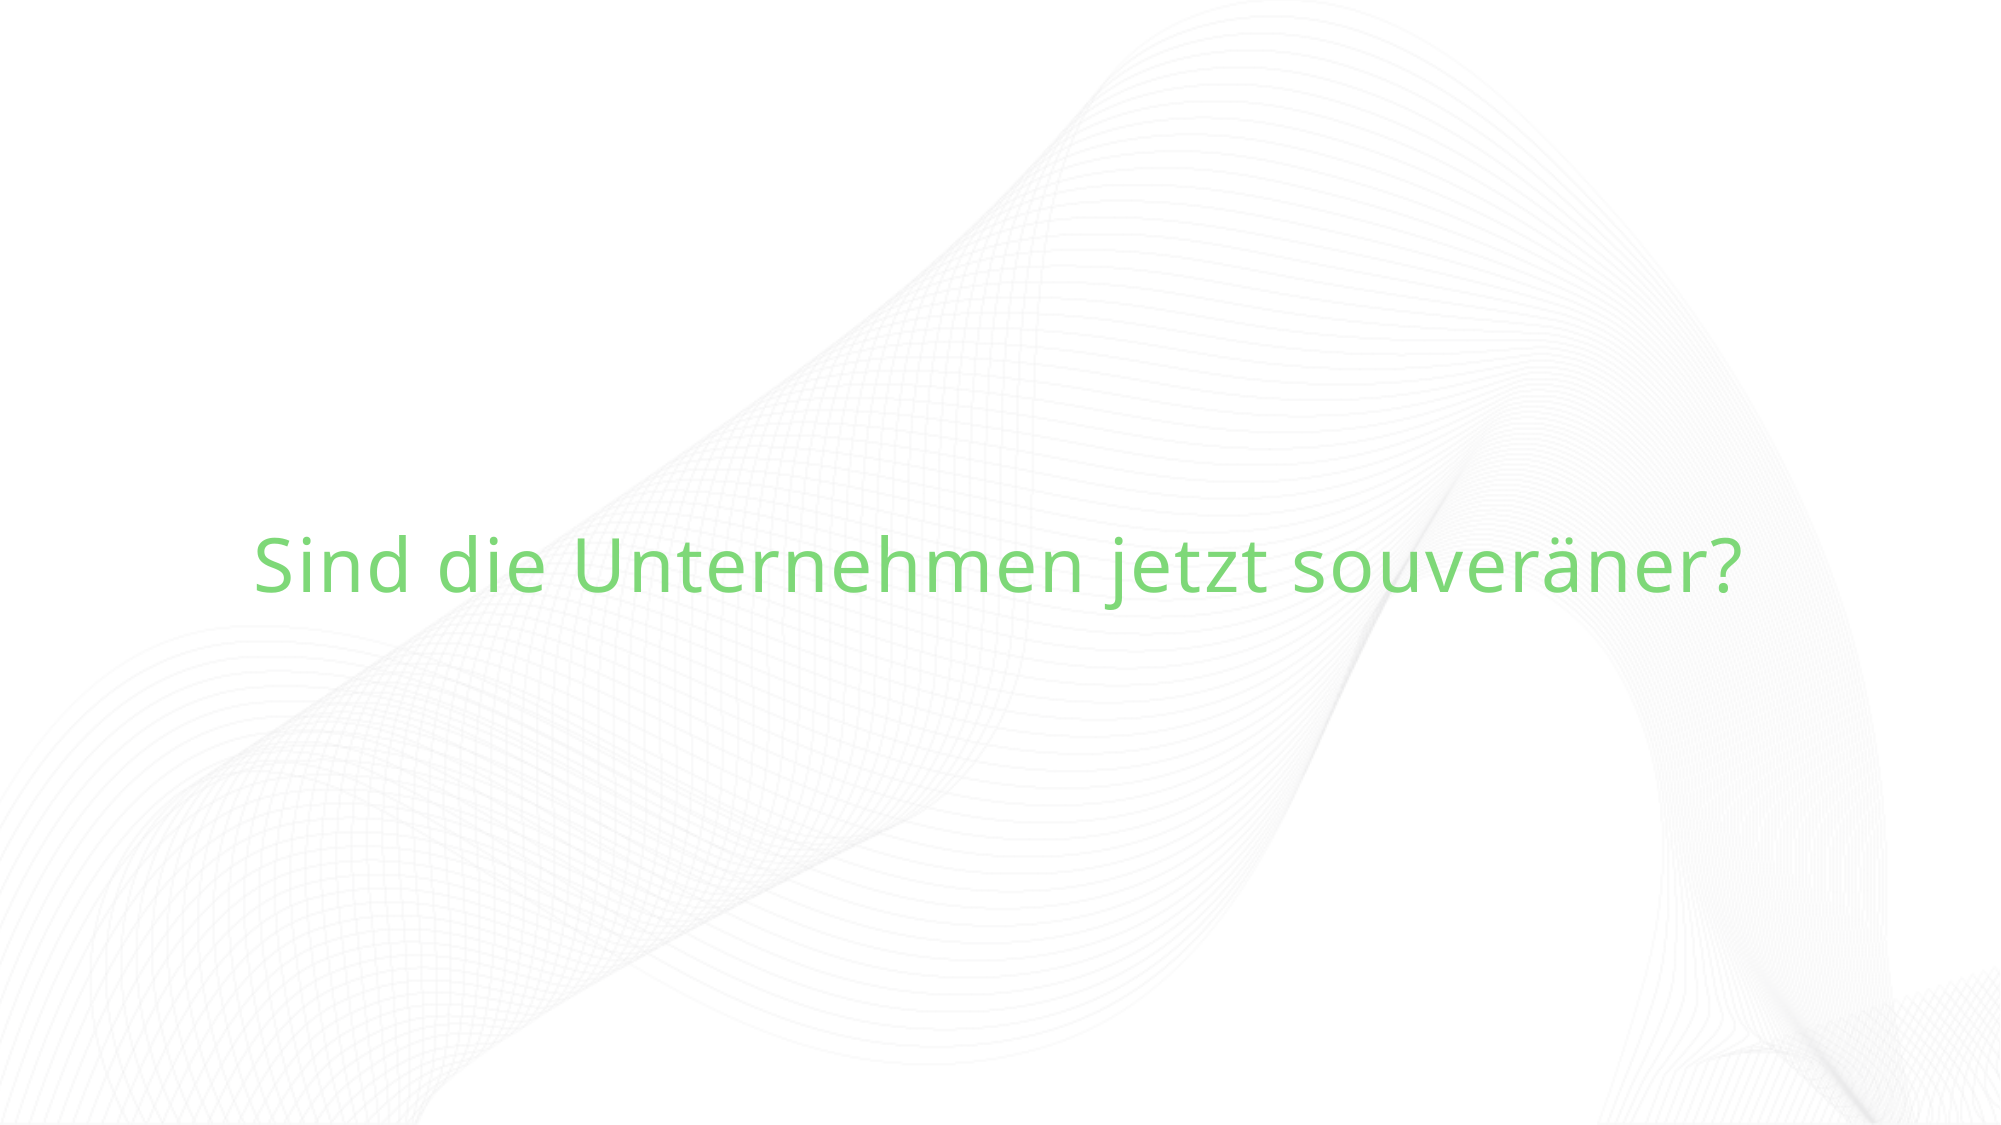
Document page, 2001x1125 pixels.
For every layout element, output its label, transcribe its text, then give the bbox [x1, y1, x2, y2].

title Sind die Unternehmen jetzt souveräner? [238, 509, 1762, 616]
